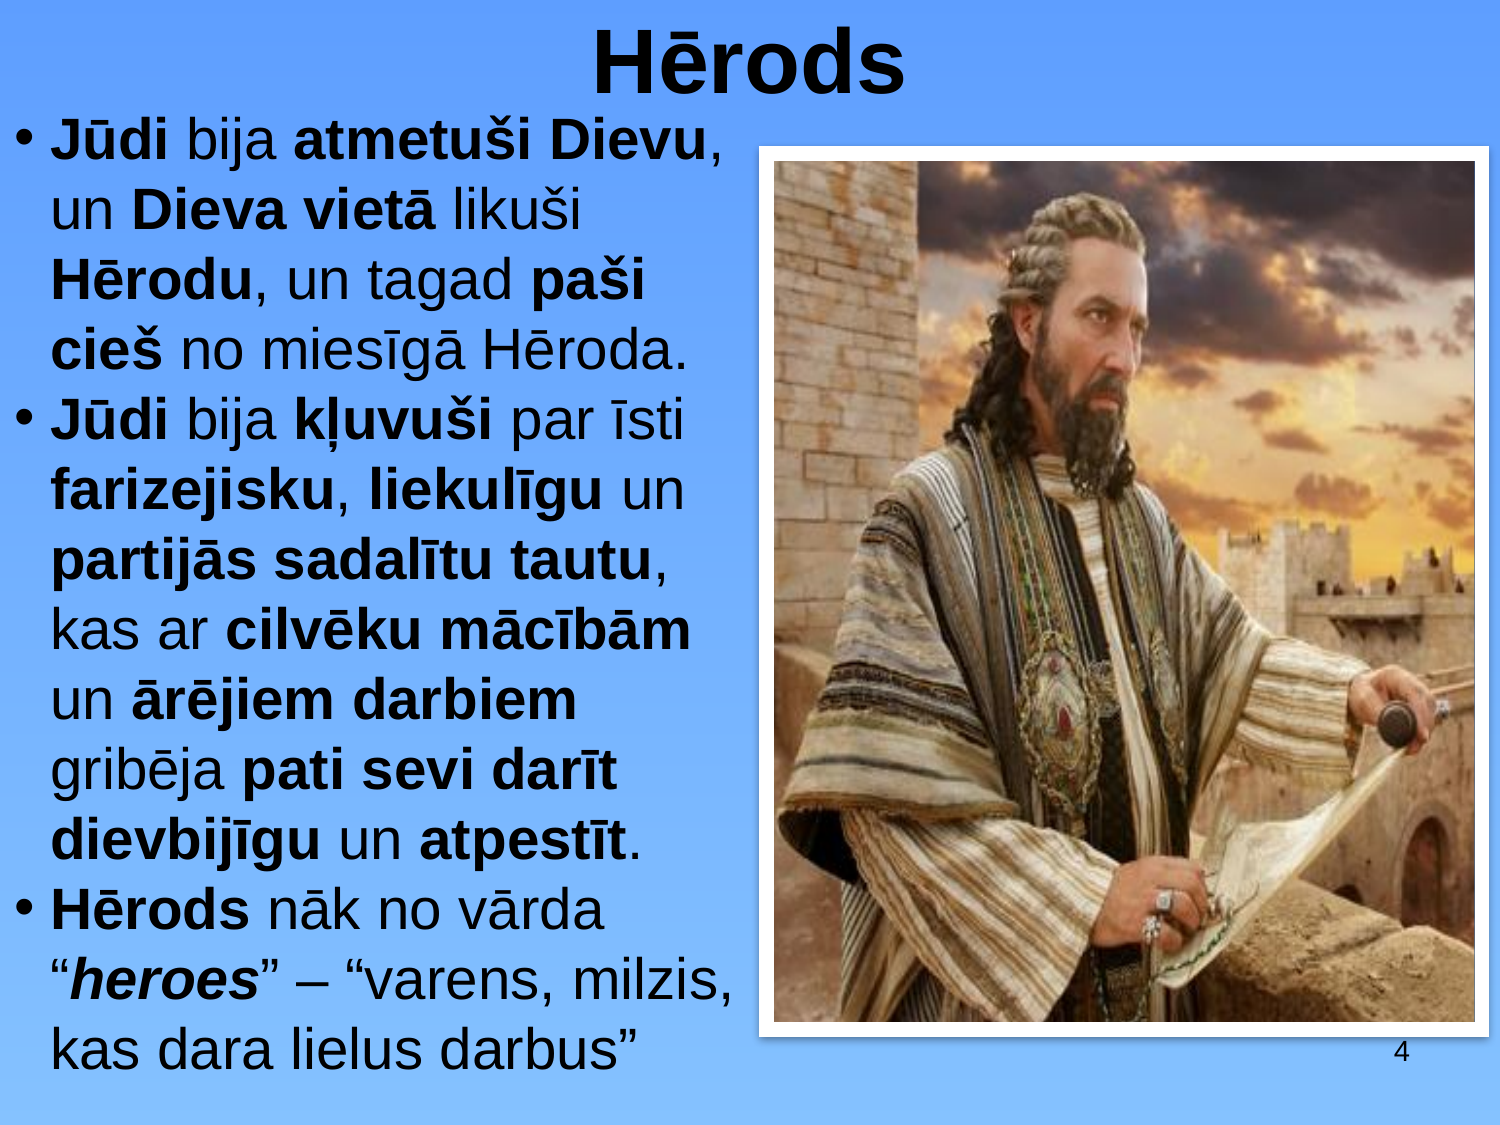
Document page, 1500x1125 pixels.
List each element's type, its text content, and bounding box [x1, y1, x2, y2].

title Hērods [0, 0, 1500, 114]
slide_number 4 [1074, 1046, 1426, 1103]
picture [773, 160, 1475, 1023]
text_box Jūdi bija atmetuši Dievu, un Dieva vietā likuši Hērodu, un tagad paši cieš no miesīgā Hēroda. Jūdi bija kļuvuši par īsti farizejisku, liekulīgu un partijās sadalītu tautu, kas ar cilvēku mācībām un ārējiem darbiem gribēja pati sevi darīt dievbijīgu un atpestīt. Hērods nāk no vārda “heroes” – “varens, milzis, kas dara lielus darbus” [0, 93, 750, 1125]
